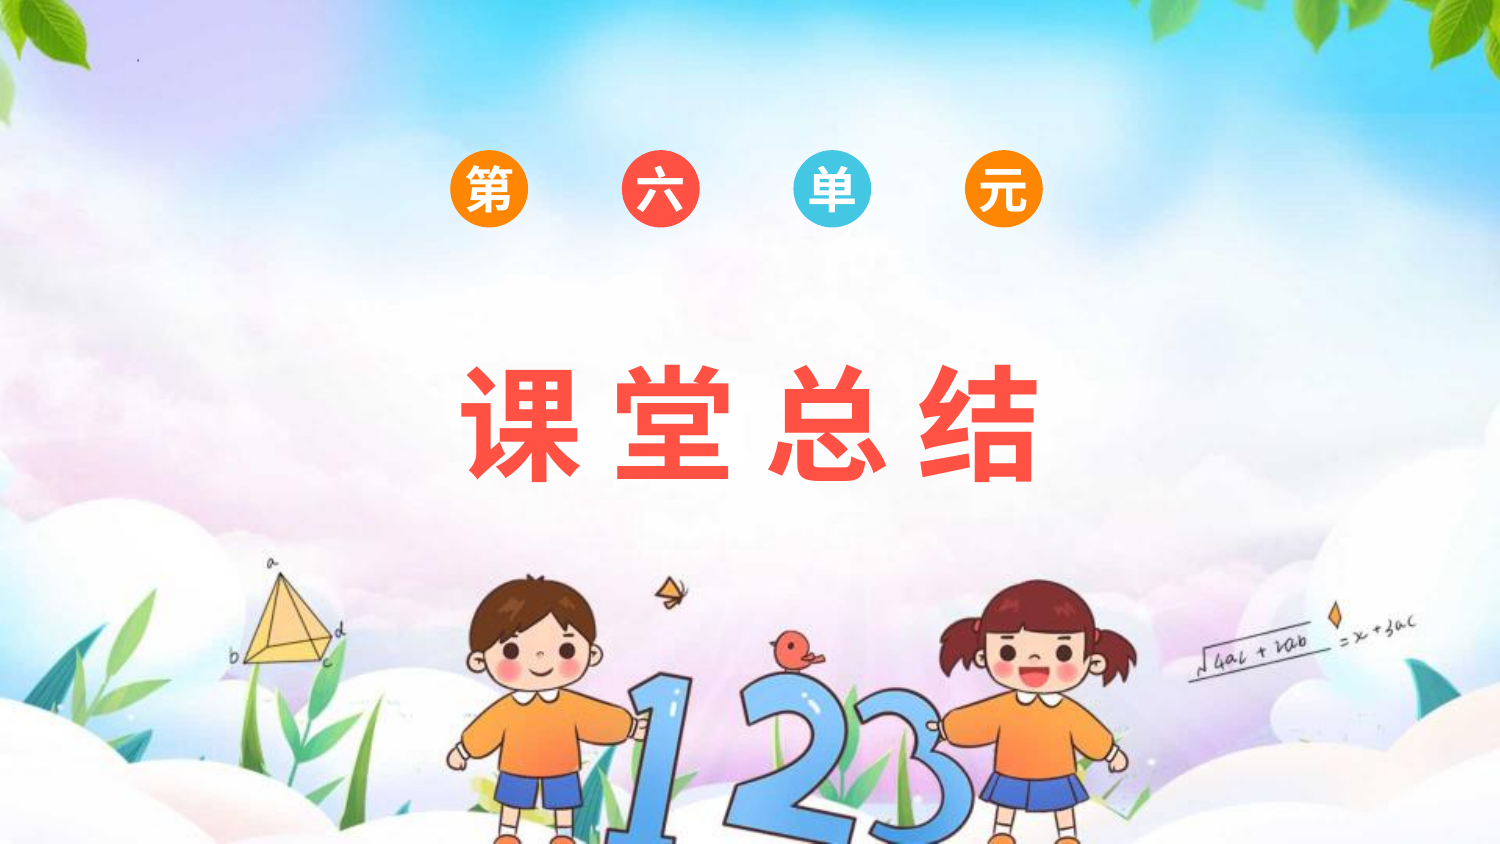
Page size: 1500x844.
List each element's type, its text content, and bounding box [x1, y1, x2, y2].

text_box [619, 150, 703, 228]
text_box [962, 150, 1046, 228]
picture [0, 0, 1500, 844]
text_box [790, 150, 874, 228]
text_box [447, 150, 531, 228]
text_box 课 堂 总 结 [312, 339, 1188, 505]
